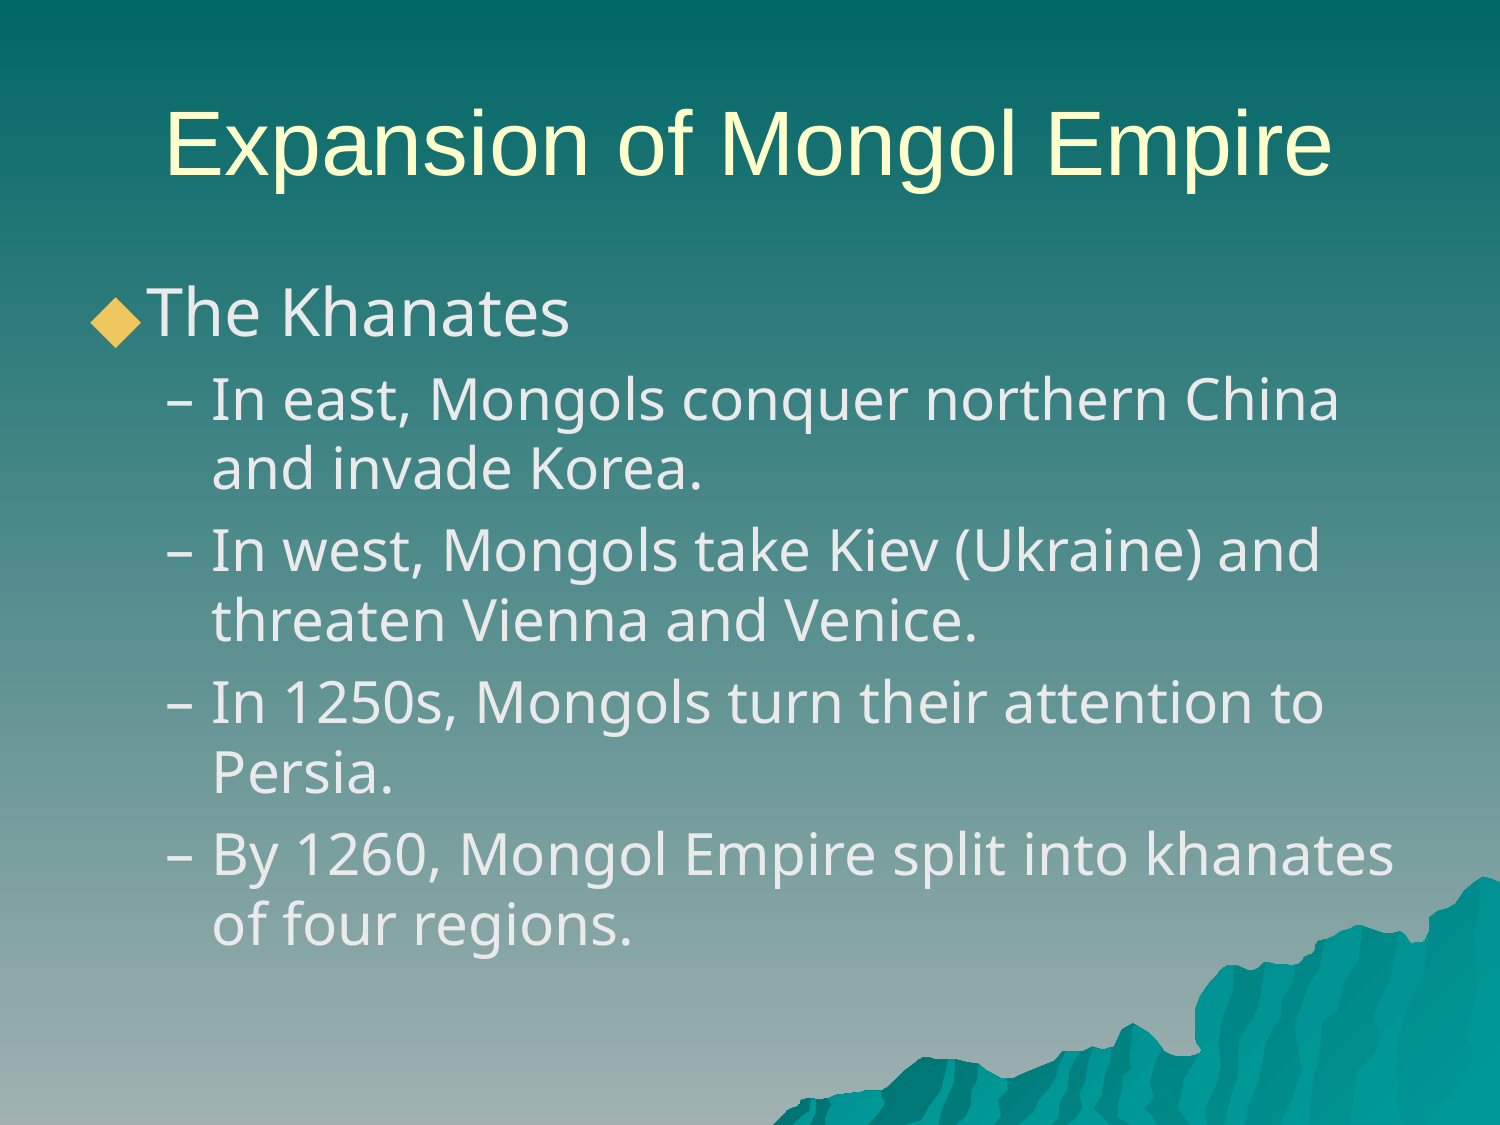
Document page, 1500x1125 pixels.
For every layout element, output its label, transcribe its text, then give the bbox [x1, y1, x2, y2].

list The Khanates In east, Mongols conquer northern China and invade Korea. In west, Mongols take Kiev (Ukraine) and threaten Vienna and Venice. In 1250s, Mongols turn their attention to Persia. By 1260, Mongol Empire split into khanates of four regions. [75, 262, 1425, 1006]
title Expansion of Mongol Empire [75, 45, 1425, 233]
